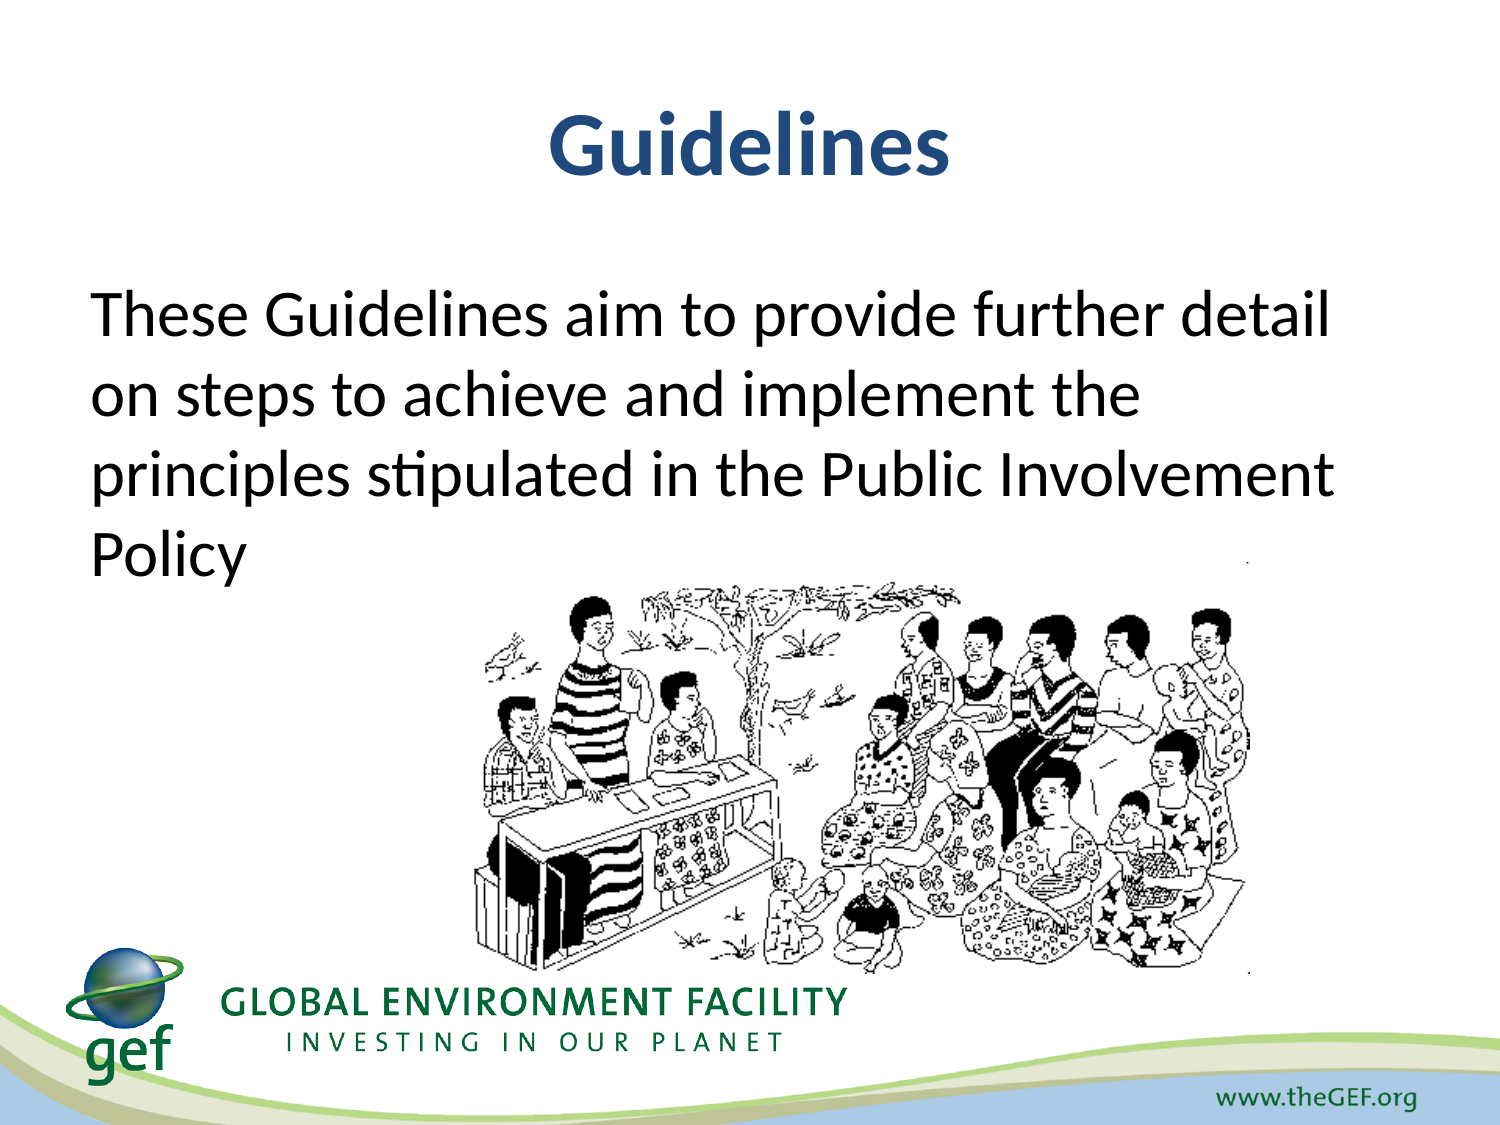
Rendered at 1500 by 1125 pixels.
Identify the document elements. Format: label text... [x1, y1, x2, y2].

picture [0, 920, 1500, 1125]
list These Guidelines aim to provide further detail on steps to achieve and implement the principles stipulated in the Public Involvement Policy [74, 262, 1426, 1006]
picture [459, 562, 1251, 974]
title Guidelines [74, 44, 1426, 233]
